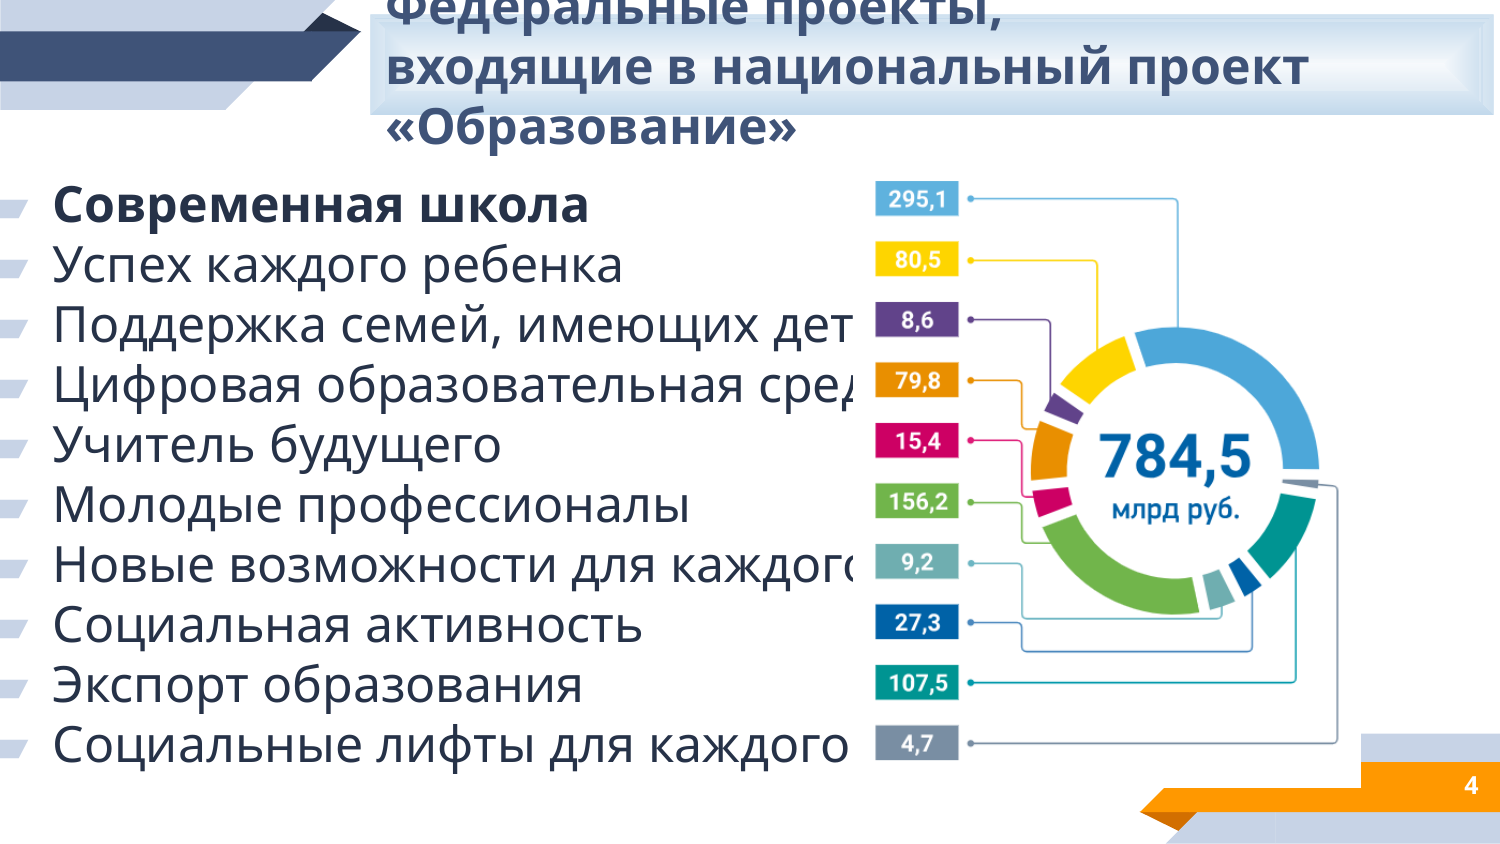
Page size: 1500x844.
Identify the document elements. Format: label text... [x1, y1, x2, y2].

title Федеральные проекты, входящие в национальный проект «Образование» [370, 14, 1494, 115]
slide_number 4 [1249, 760, 1494, 813]
picture [853, 165, 1362, 789]
text_box Современная школа Успех каждого ребенка Поддержка семей, имеющих детей Цифровая образовательная среда Учитель будущего Молодые профессионалы Новые возможности для каждого Социальная активность Экспорт образования Социальные лифты для каждого [0, 165, 851, 781]
